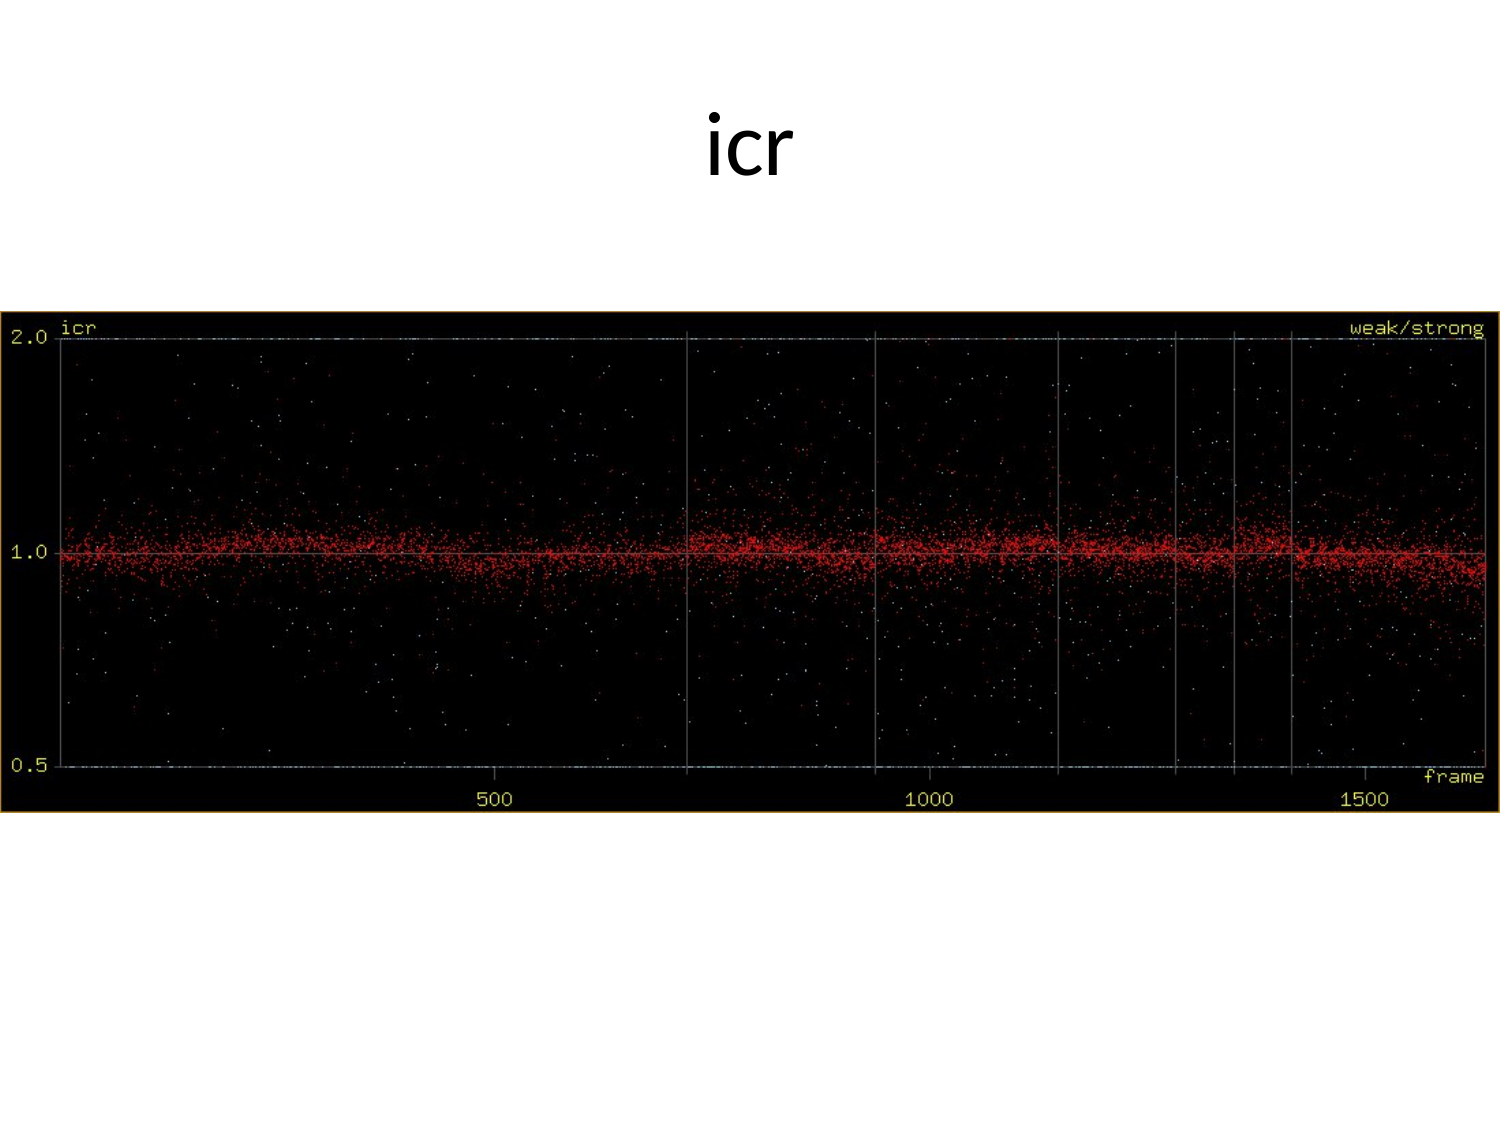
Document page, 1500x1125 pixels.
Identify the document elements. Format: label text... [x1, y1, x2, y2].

picture [0, 311, 1500, 814]
title icr [75, 45, 1425, 233]
